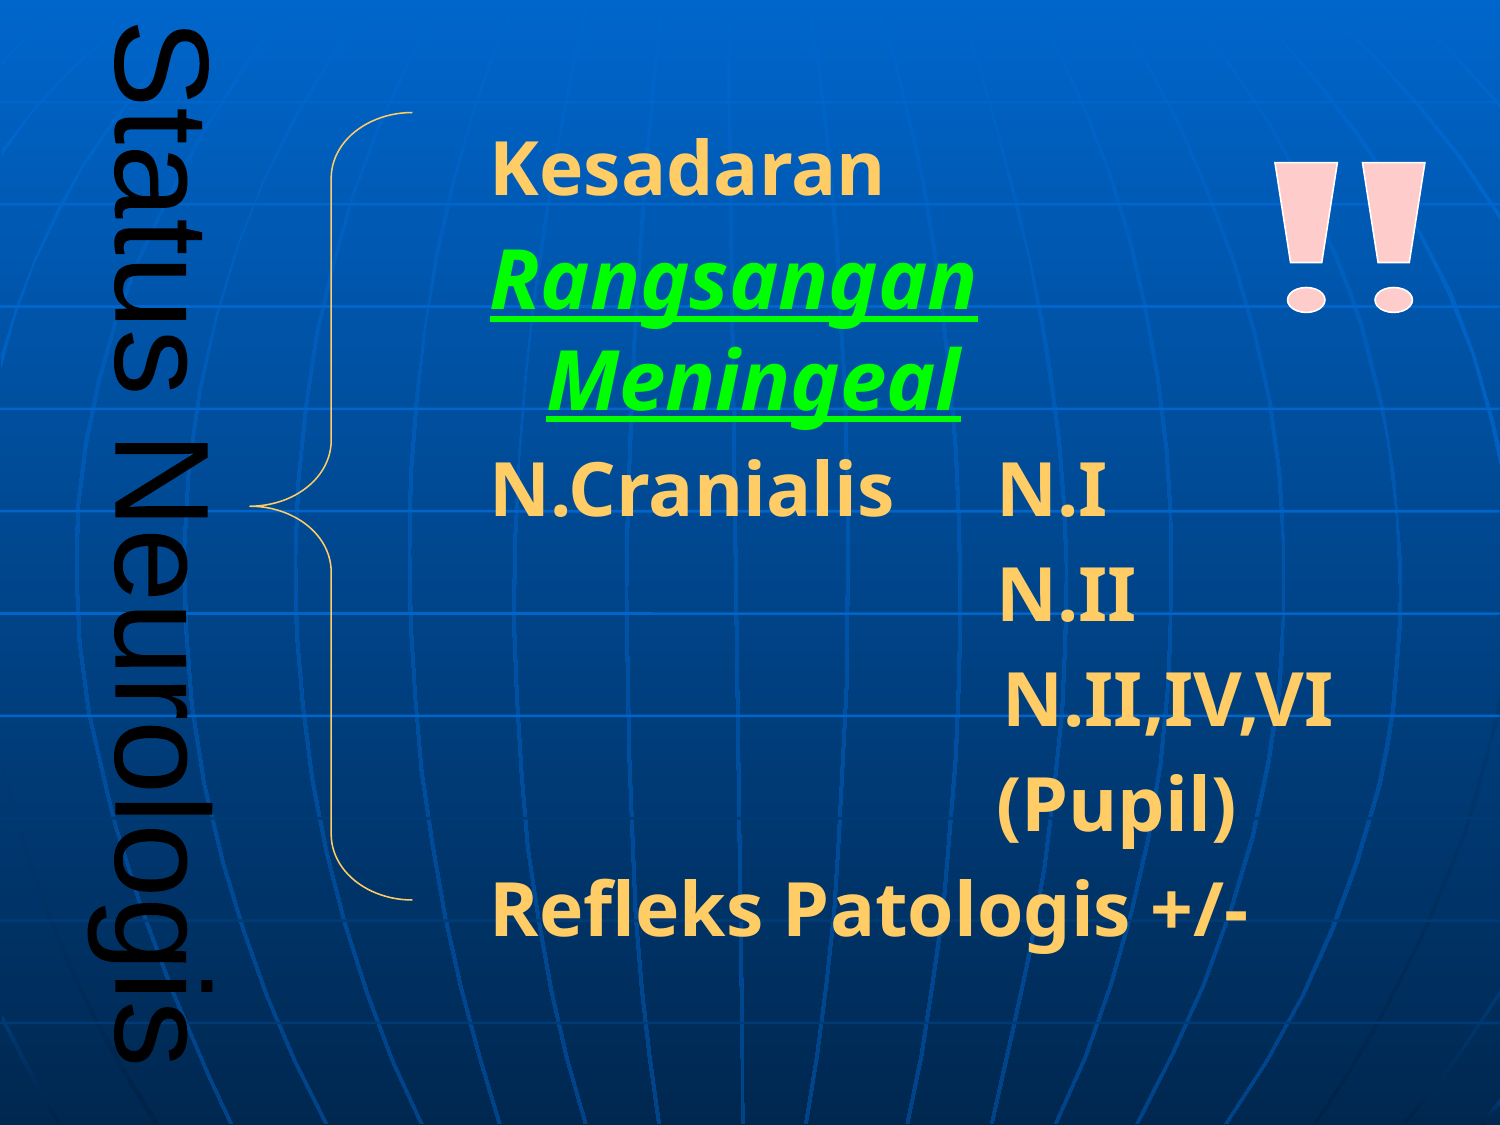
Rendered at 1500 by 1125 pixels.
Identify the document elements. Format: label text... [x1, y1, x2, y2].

text_box [249, 112, 413, 901]
text_box [1287, 287, 1326, 313]
text_box [1374, 287, 1413, 313]
list Kesadaran Rangsangan Meningeal N.Cranialis N.I N.II N.II,IV,VI (Pupil) Refleks Patologis +/- [474, 112, 1351, 856]
text_box [1362, 162, 1425, 263]
text_box [1274, 162, 1338, 263]
